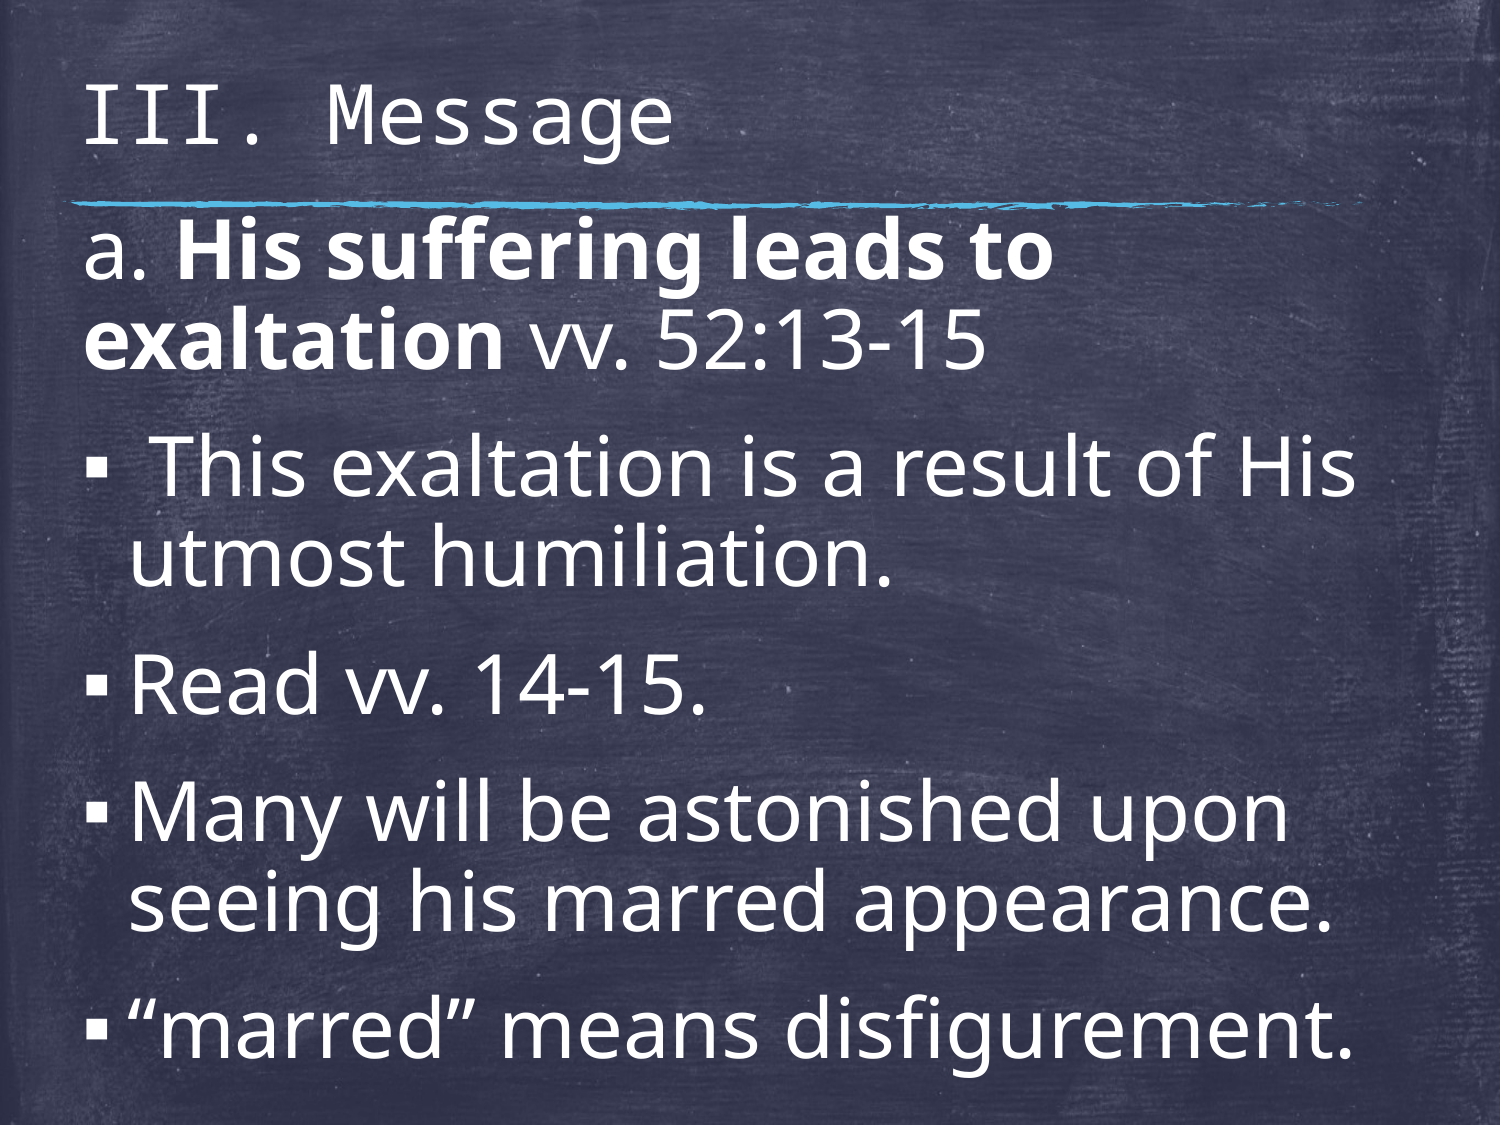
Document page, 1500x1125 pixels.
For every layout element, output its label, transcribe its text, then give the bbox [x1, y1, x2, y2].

list a. His suffering leads to exaltation vv. 52:13-15 This exaltation is a result of His utmost humiliation. Read vv. 14-15. Many will be astonished upon seeing his marred appearance. “marred” means disfigurement. [67, 200, 1468, 1046]
title III. Message [62, 0, 1298, 171]
